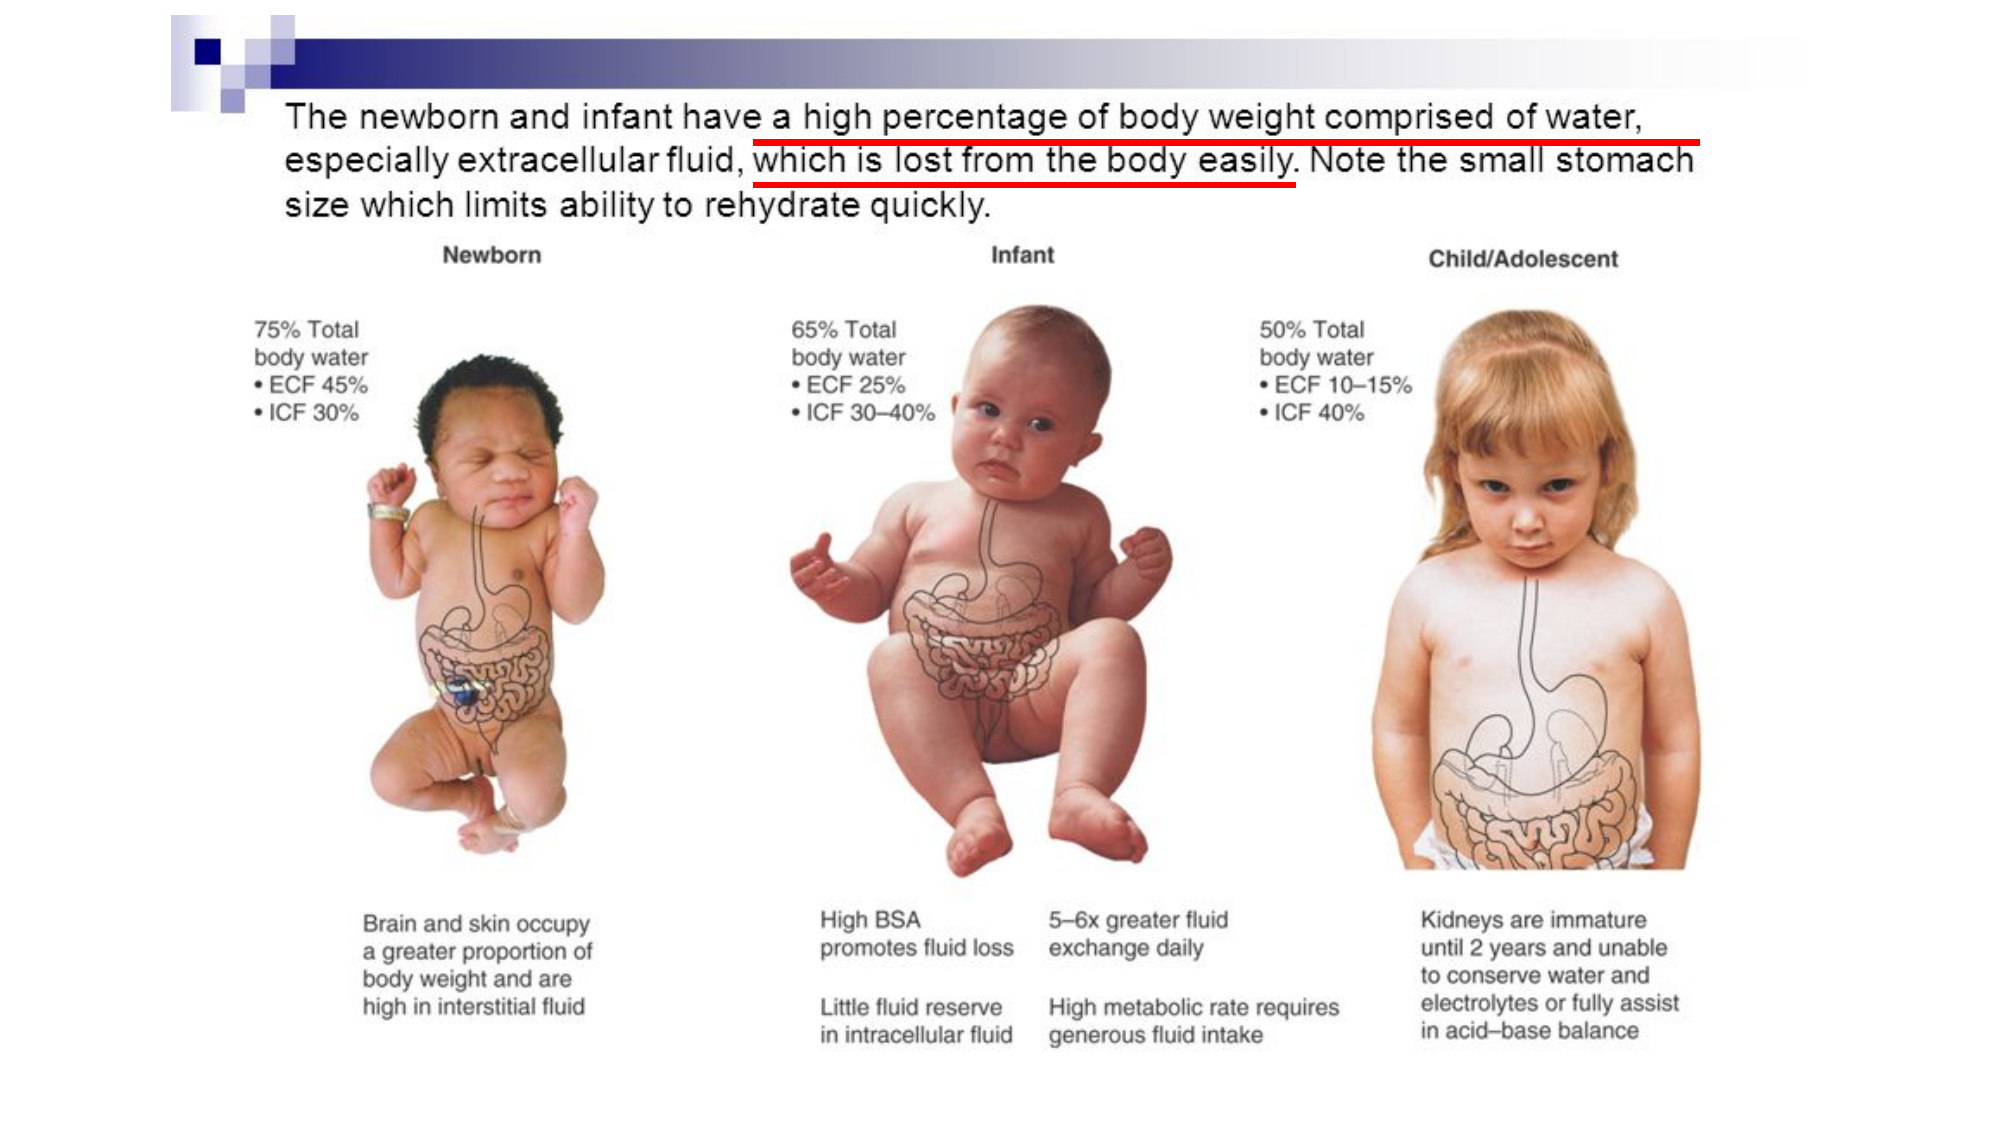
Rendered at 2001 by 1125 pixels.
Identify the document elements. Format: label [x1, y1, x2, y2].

list [171, 15, 1829, 1125]
